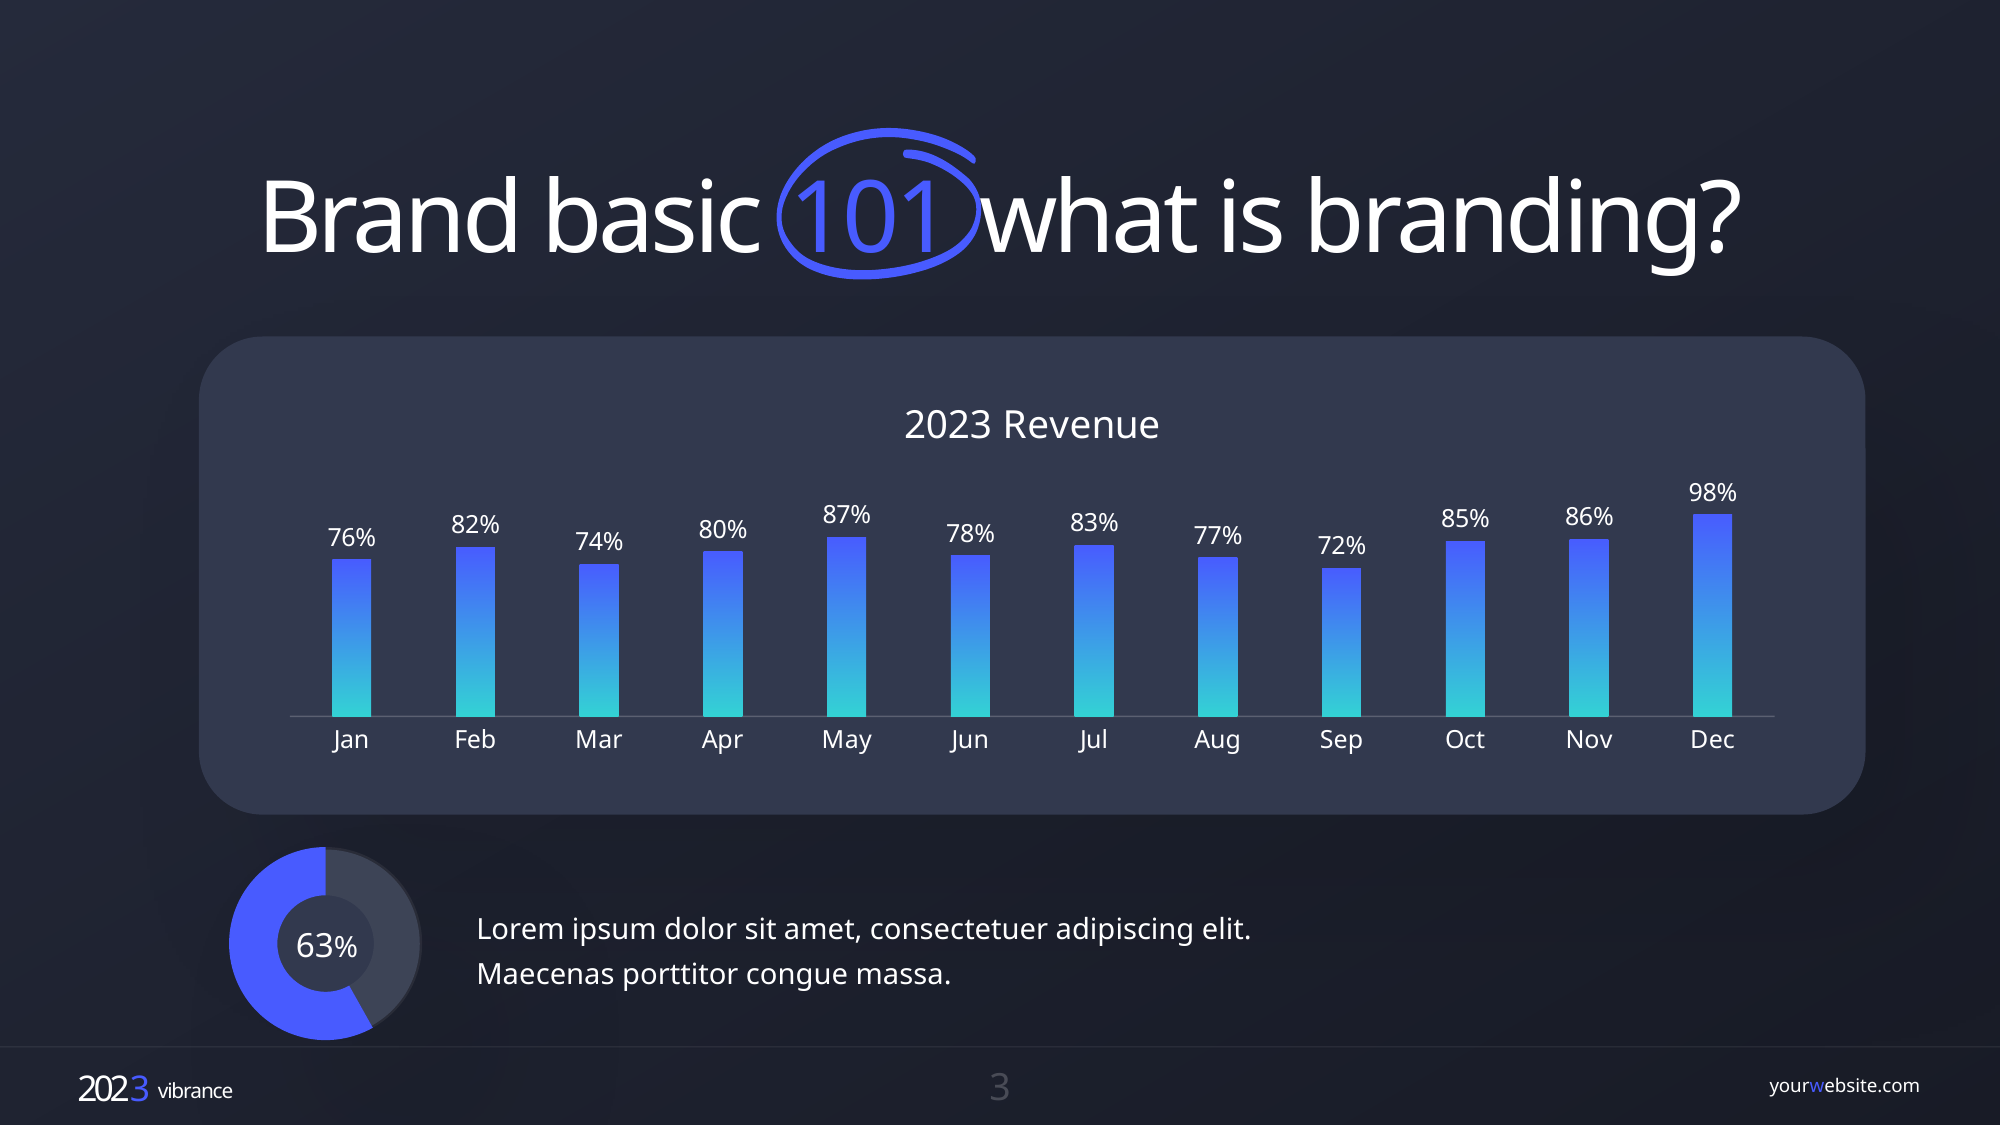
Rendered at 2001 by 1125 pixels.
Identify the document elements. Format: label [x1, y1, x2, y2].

chart [258, 369, 1806, 765]
text_box [204, 127, 1796, 282]
text_box [197, 335, 1867, 816]
text_box [225, 819, 1318, 1069]
